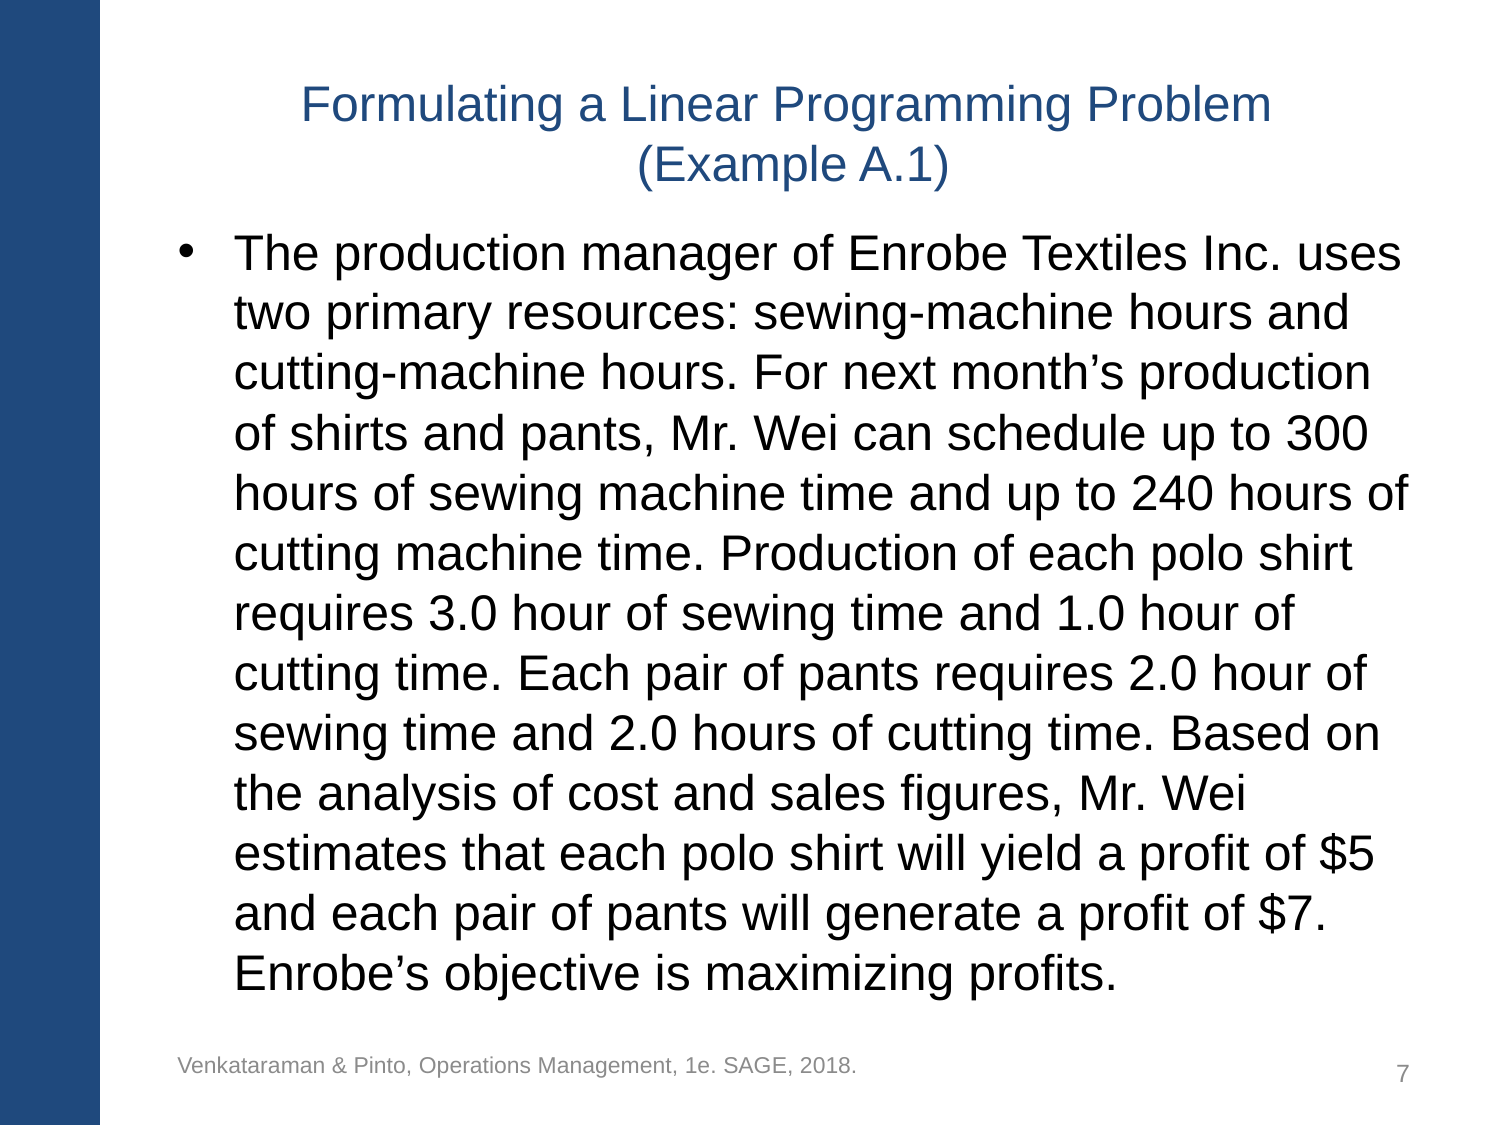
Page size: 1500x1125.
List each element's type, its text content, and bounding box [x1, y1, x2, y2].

footer Venkataraman & Pinto, Operations Management, 1e. SAGE, 2018. [162, 1042, 1313, 1103]
list The production manager of Enrobe Textiles Inc. uses two primary resources: sewing-machine hours and cutting-machine hours. For next month’s production of shirts and pants, Mr. Wei can schedule up to 300 hours of sewing machine time and up to 240 hours of cutting machine time. Production of each polo shirt requires 3.0 hour of sewing time and 1.0 hour of cutting time. Each pair of pants requires 2.0 hour of sewing time and 2.0 hours of cutting time. Based on the analysis of cost and sales figures, Mr. Wei estimates that each polo shirt will yield a profit of $5 and each pair of pants will generate a profit of $7. Enrobe’s objective is maximizing profits. [162, 212, 1425, 1025]
title Formulating a Linear Programming Problem (Example A.1) [162, 37, 1425, 212]
slide_number 7 [1350, 1042, 1425, 1103]
